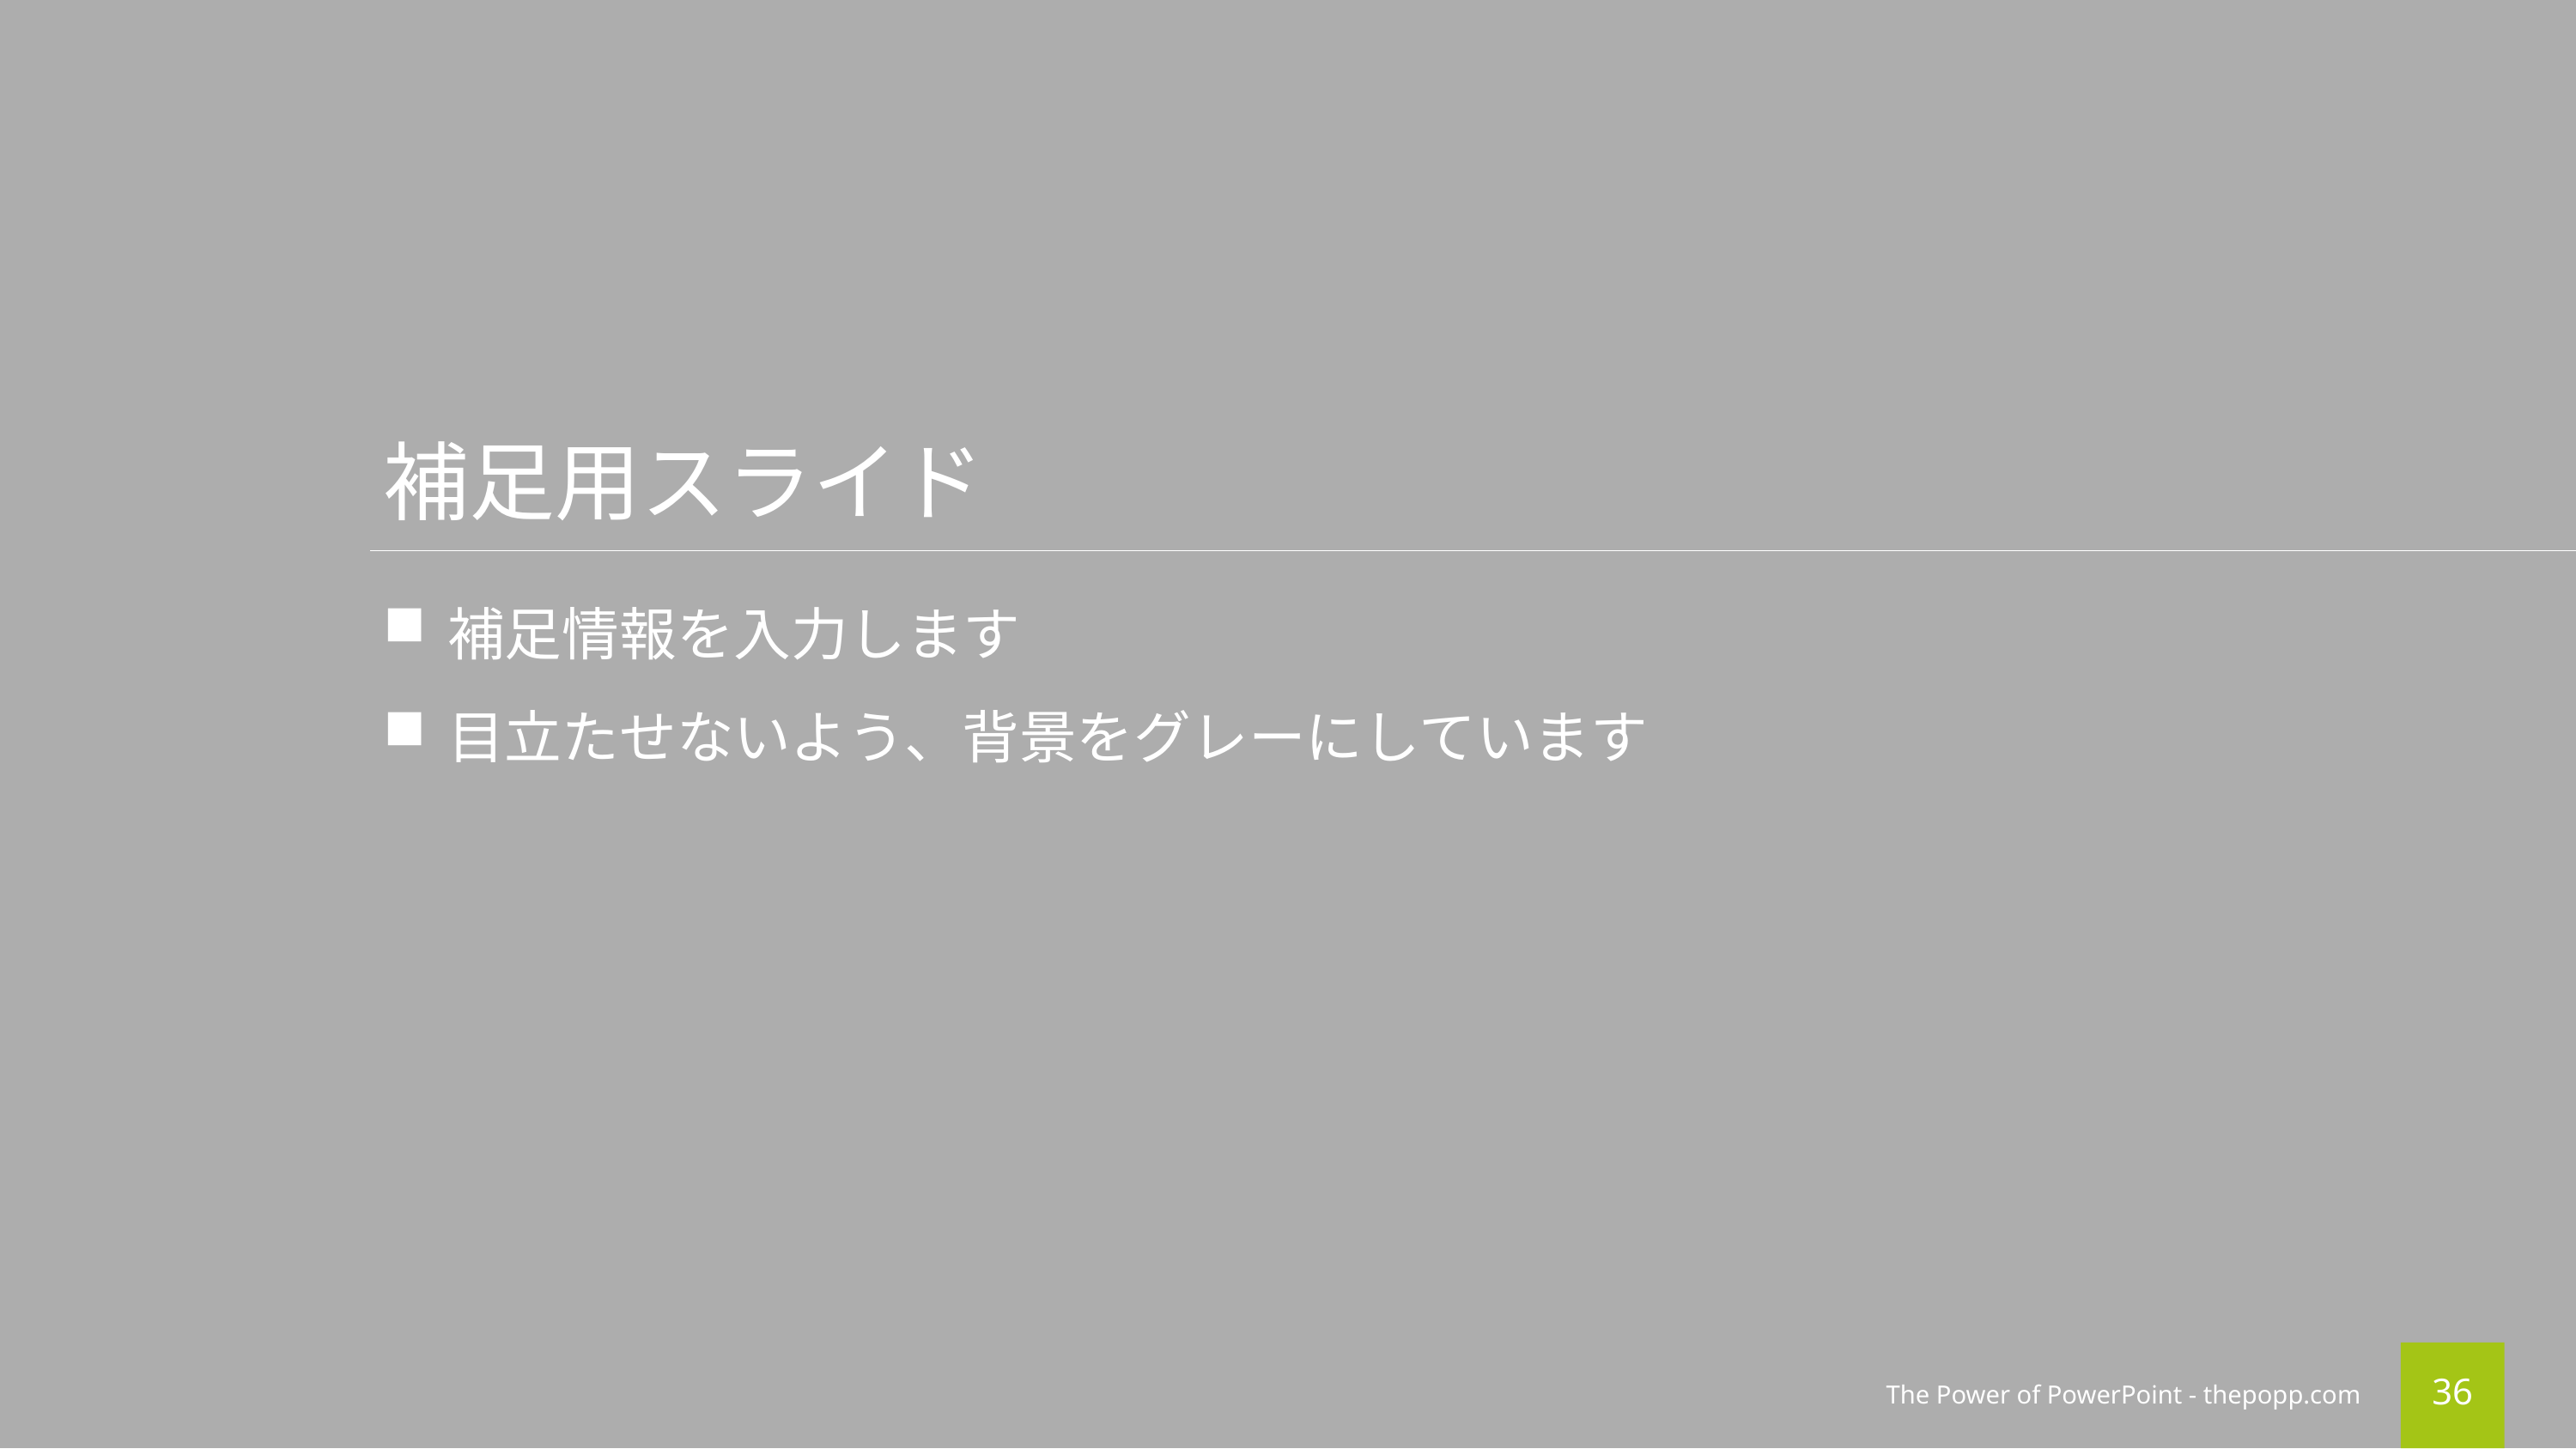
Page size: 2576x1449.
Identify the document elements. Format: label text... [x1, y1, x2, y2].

title 補足用スライド [370, 385, 2206, 537]
slide_number 36 [2400, 1355, 2505, 1433]
list 補足情報を入力します 目立たせないよう、背景をグレーにしています [370, 577, 2206, 1223]
footer The Power of PowerPoint - thepopp.com [1504, 1355, 2374, 1433]
